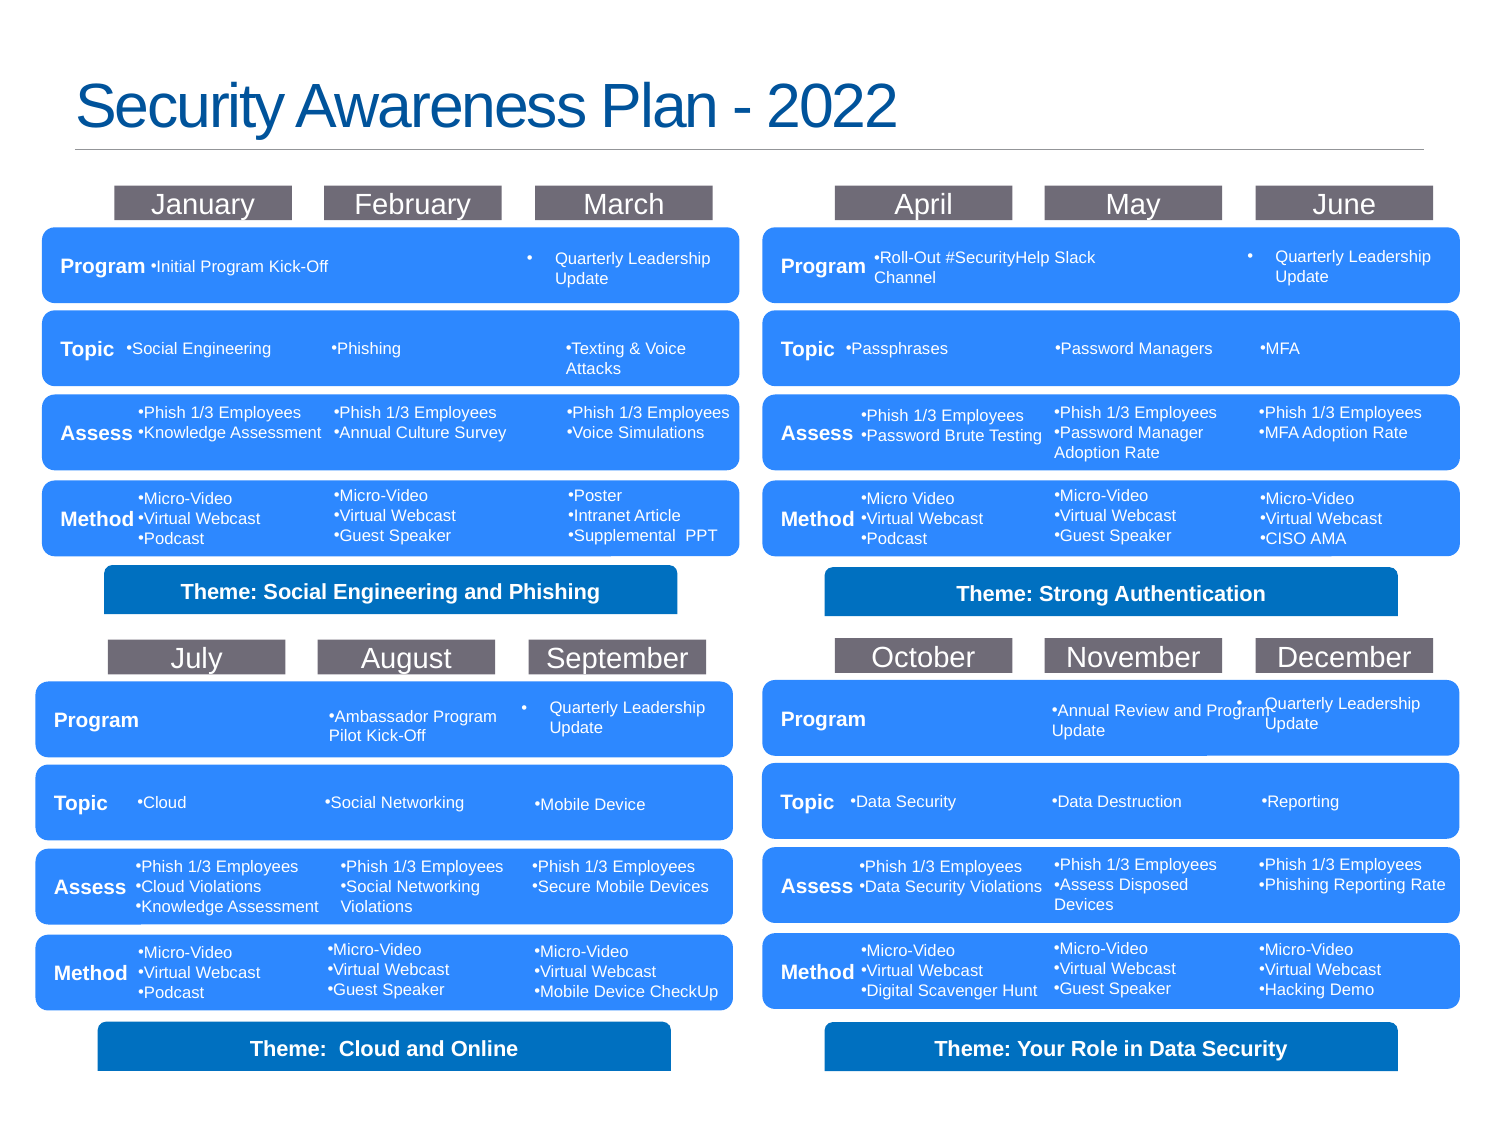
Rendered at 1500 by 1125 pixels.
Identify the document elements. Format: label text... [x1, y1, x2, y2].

text_box November [1042, 636, 1224, 675]
text_box Micro-Video Virtual Webcast Podcast [123, 934, 352, 1009]
text_box Micro Video Virtual Webcast Podcast [846, 480, 1083, 555]
text_box Phish 1/3 Employees Phishing Reporting Rate [1244, 846, 1467, 902]
text_box Topic [39, 308, 742, 389]
text_box Phish 1/3 Employees Voice Simulations [552, 394, 766, 449]
text_box Quarterly Leadership Update [1221, 685, 1446, 761]
text_box October [833, 636, 1014, 675]
text_box Phish 1/3 Employees Cloud Violations Knowledge Assessment [120, 848, 325, 923]
text_box Quarterly Leadership Update [506, 689, 731, 765]
text_box Micro-Video Virtual Webcast CISO AMA [1245, 480, 1491, 555]
text_box Phish 1/3 Employees Secure Mobile Devices [517, 848, 740, 904]
text_box Program [33, 679, 736, 760]
text_box Topic [33, 762, 736, 843]
text_box Micro-Video Virtual Webcast Guest Speaker [1039, 477, 1285, 553]
text_box Texting & Voice Attacks [551, 330, 733, 393]
text_box Social Networking [310, 784, 534, 820]
text_box Initial Program Kick-Off [136, 248, 360, 284]
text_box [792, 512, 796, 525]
text_box March [533, 183, 715, 222]
text_box Micro-Video Virtual Webcast Mobile Device CheckUp [519, 933, 765, 1008]
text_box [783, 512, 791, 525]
text_box Quarterly Leadership Update [512, 240, 736, 316]
text_box Passphrases [831, 330, 1040, 366]
title Security Awareness Plan - 2022 [75, 50, 1425, 147]
text_box Phish 1/3 Employees Assess Disposed Devices [1039, 846, 1262, 922]
text_box Data Destruction [1037, 783, 1246, 818]
text_box Topic [759, 760, 1462, 841]
text_box Phish 1/3 Employees Knowledge Assessment [123, 394, 346, 469]
text_box Theme: Cloud and Online [95, 1019, 674, 1073]
text_box Phishing [316, 330, 541, 366]
text_box Theme: Social Engineering and Phishing [102, 562, 680, 617]
text_box Phish 1/3 Employees Annual Culture Survey [318, 394, 542, 449]
text_box Assess [33, 846, 736, 927]
text_box July [106, 638, 288, 677]
text_box Micro-Video Virtual Webcast Podcast [123, 480, 359, 555]
text_box Method [33, 932, 731, 1013]
text_box Micro-Video Virtual Webcast Digital Scavenger Hunt [846, 932, 1083, 1008]
text_box Assess [760, 845, 1462, 926]
text_box December [1254, 636, 1435, 675]
text_box Method [39, 478, 739, 559]
text_box Data Security [835, 783, 1037, 818]
text_box Annual Review and Program Update [1037, 692, 1221, 747]
text_box Assess [760, 392, 1462, 473]
text_box May [1042, 183, 1224, 222]
text_box Assess [39, 392, 742, 473]
text_box Phish 1/3 Employees Data Security Violations [844, 848, 1039, 903]
text_box Program [760, 677, 1462, 758]
text_box Phish 1/3 Employees Password Manager Adoption Rate [1039, 394, 1262, 469]
text_box Cloud [122, 784, 310, 820]
text_box Program [760, 225, 1462, 306]
text_box Micro-Video Virtual Webcast Guest Speaker [319, 477, 565, 553]
text_box Phish 1/3 Employees Social Networking Violations [325, 848, 548, 923]
text_box Poster Intranet Article Supplemental PPT [565, 477, 799, 553]
text_box September [527, 638, 708, 677]
text_box Ambassador Program Pilot Kick-Off [314, 697, 538, 753]
text_box Social Engineering [111, 330, 316, 366]
text_box Topic [760, 308, 1462, 389]
text_box Theme: Your Role in Data Security [822, 1020, 1400, 1074]
text_box Micro-Video Virtual Webcast Guest Speaker [1039, 930, 1285, 1005]
text_box Mobile Device [519, 786, 733, 822]
text_box April [833, 183, 1014, 222]
text_box Phish 1/3 Employees Password Brute Testing [846, 397, 1039, 452]
text_box MFA [1245, 330, 1402, 366]
text_box Program [39, 225, 742, 306]
text_box Method [765, 931, 1458, 1012]
text_box Micro-Video Virtual Webcast Guest Speaker [312, 931, 558, 1007]
text_box Password Managers [1040, 330, 1245, 366]
text_box Roll-Out #SecurityHelp Slack Channel [859, 239, 1175, 295]
text_box Quarterly Leadership Update [1232, 238, 1457, 313]
text_box August [316, 638, 497, 677]
text_box Reporting [1246, 783, 1460, 818]
text_box February [322, 183, 504, 222]
text_box June [1254, 183, 1435, 222]
text_box January [112, 183, 294, 222]
text_box Phish 1/3 Employees MFA Adoption Rate [1244, 394, 1467, 449]
text_box Micro-Video Virtual Webcast Hacking Demo [1244, 931, 1490, 1007]
text_box Theme: Strong Authentication [822, 565, 1400, 619]
